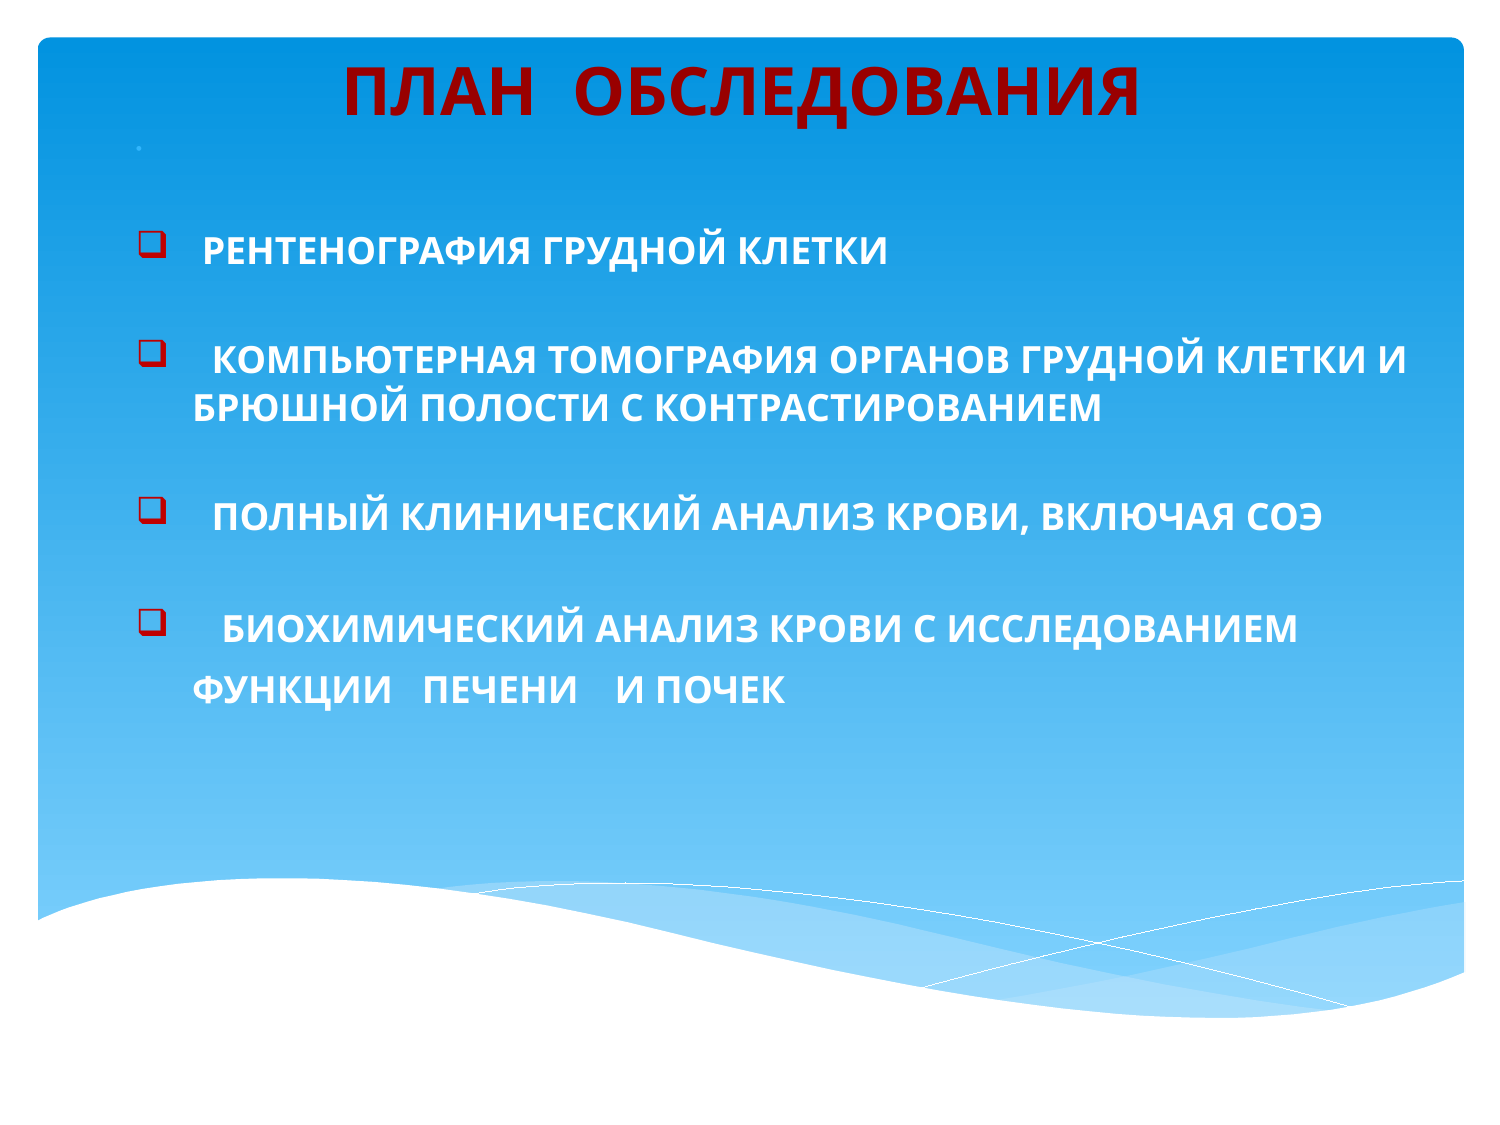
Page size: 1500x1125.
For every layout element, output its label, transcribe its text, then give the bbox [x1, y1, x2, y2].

subtitle РЕНТЕНОГРАФИЯ ГРУДНОЙ КЛЕТКИ КОМПЬЮТЕРНАЯ ТОМОГРАФИЯ ОРГАНОВ ГРУДНОЙ КЛЕТКИ И БРЮШНОЙ ПОЛОСТИ С КОНТРАСТИРОВАНИЕМ ПОЛНЫЙ КЛИНИЧЕСКИЙ АНАЛИЗ КРОВИ, ВКЛЮЧАЯ СОЭ БИОХИМИЧЕСКИЙ АНАЛИЗ КРОВИ С ИССЛЕДОВАНИЕМ ФУНКЦИИ ПЕЧЕНИ И ПОЧЕК [120, 137, 1447, 1125]
title ПЛАН ОБСЛЕДОВАНИЯ [0, 30, 1500, 206]
